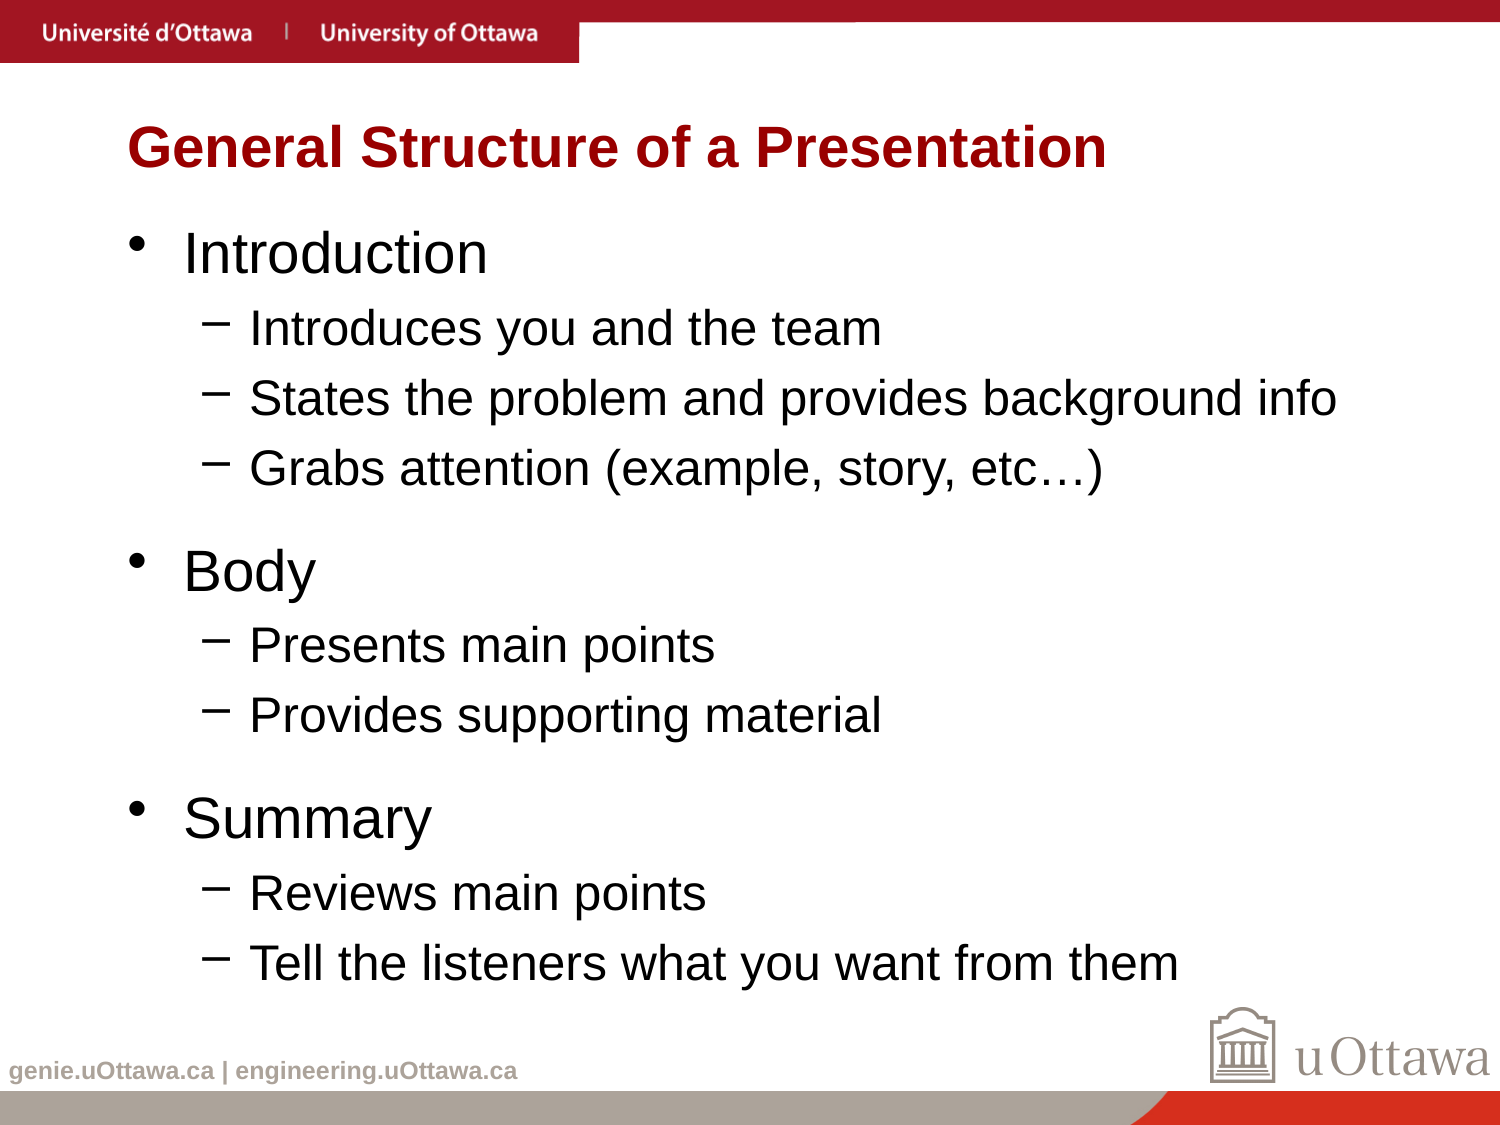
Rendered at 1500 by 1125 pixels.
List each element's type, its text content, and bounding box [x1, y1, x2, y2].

picture [0, 0, 1500, 63]
list Introduction Introduces you and the team States the problem and provides background info Grabs attention (example, story, etc…) Body Presents main points Provides supporting material Summary Reviews main points Tell the listeners what you want from them [112, 208, 1388, 846]
picture [0, 1091, 1500, 1125]
picture [1210, 1007, 1490, 1083]
title General Structure of a Presentation [112, 101, 1188, 208]
